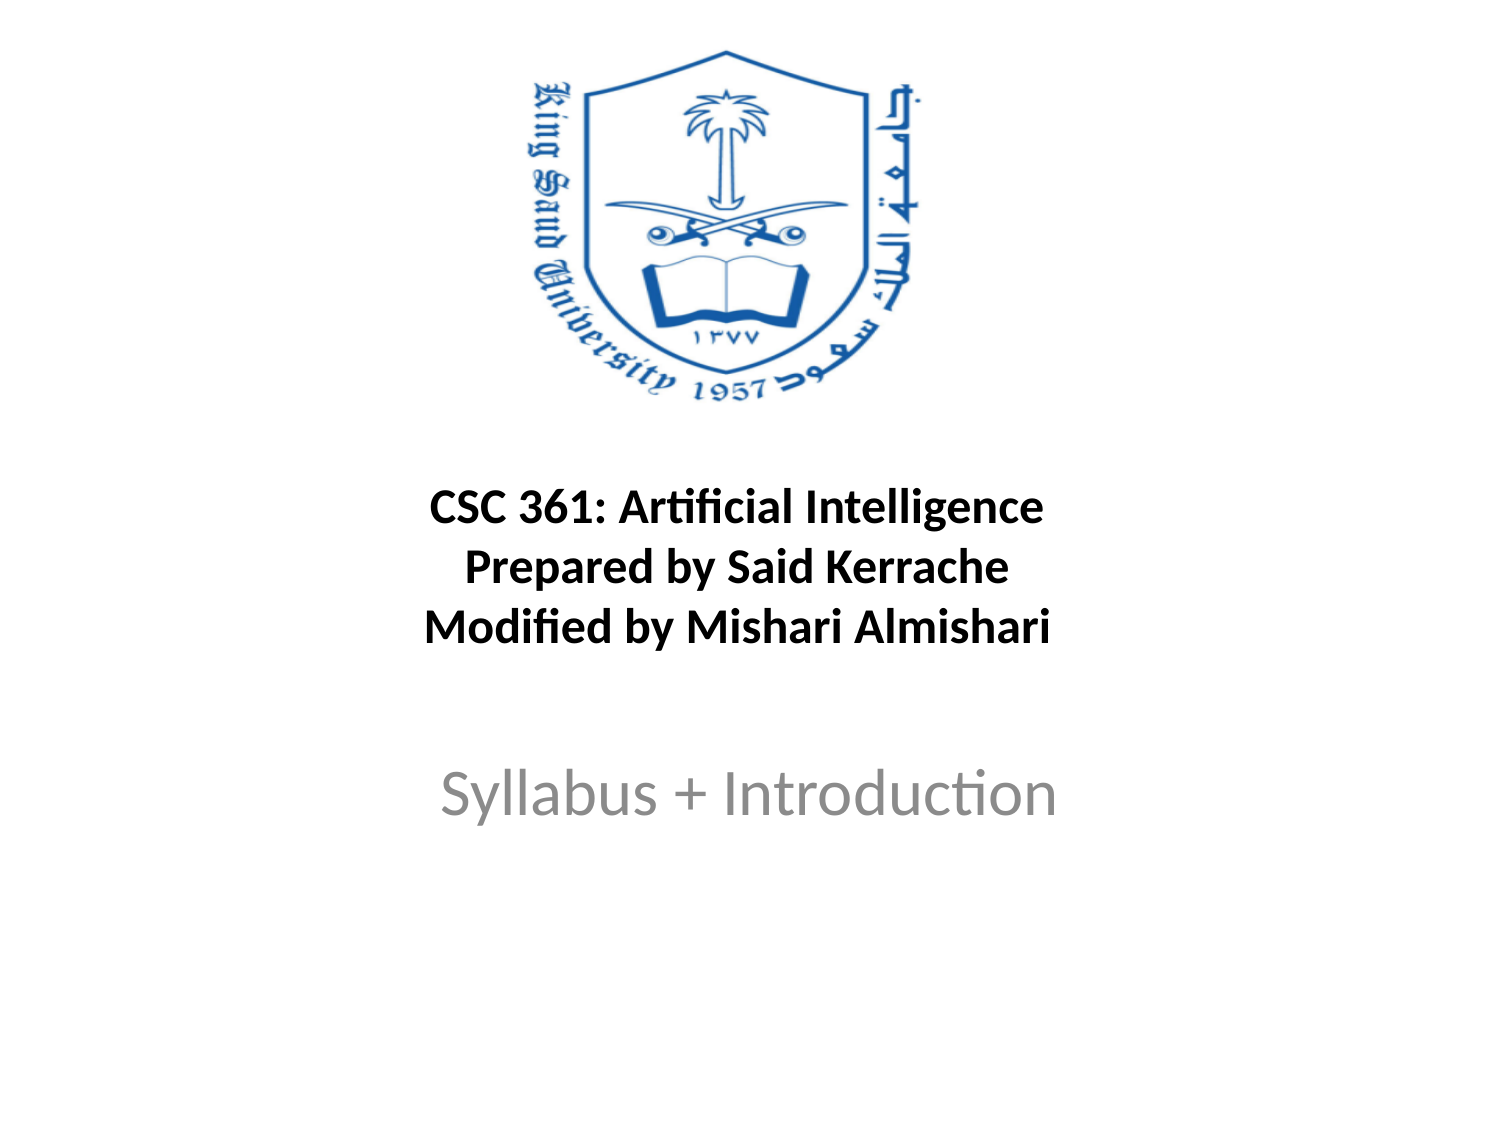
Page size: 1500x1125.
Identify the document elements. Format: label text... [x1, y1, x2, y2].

title CSC 361: Artificial Intelligence Prepared by Said Kerrache Modified by Mishari Almishari [99, 443, 1375, 685]
subtitle Syllabus + Introduction [225, 741, 1275, 882]
picture [522, 20, 926, 428]
